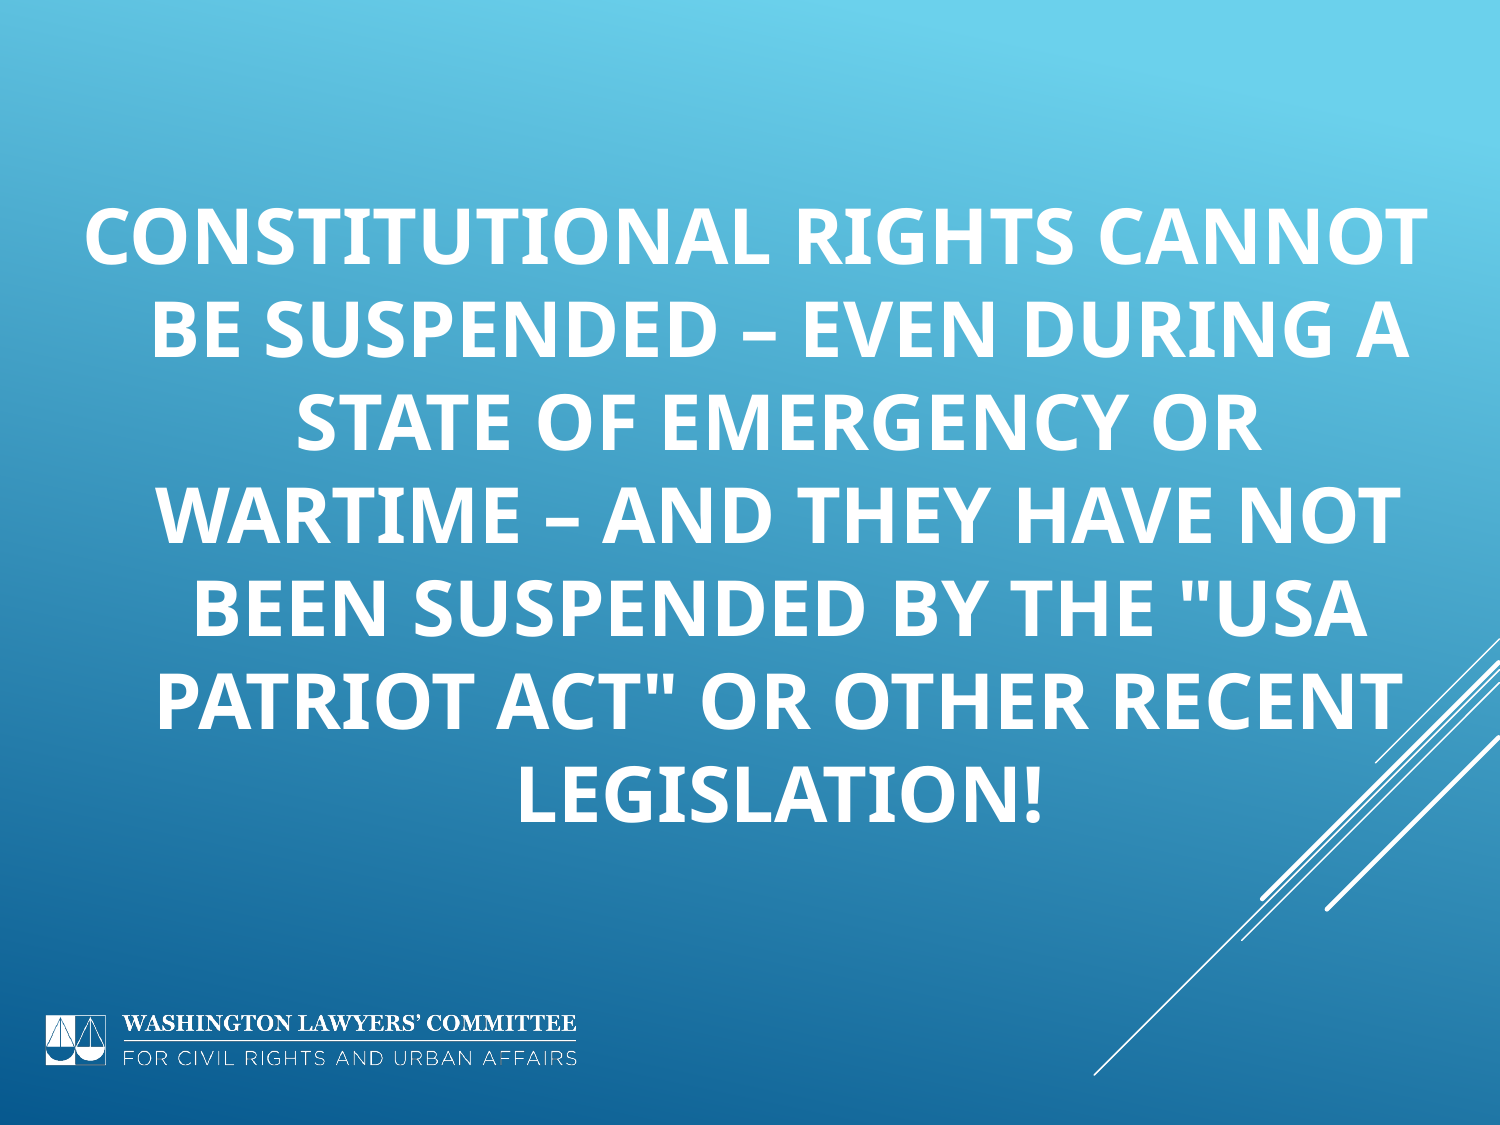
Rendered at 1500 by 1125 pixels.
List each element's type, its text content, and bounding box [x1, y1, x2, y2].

list CONSTITUTIONAL RIGHTS CANNOT BE SUSPENDED – EVEN DURING A STATE OF EMERGENCY OR WARTIME – AND THEY HAVE NOT BEEN SUSPENDED BY THE "USA PATRIOT ACT" OR OTHER RECENT LEGISLATION! [50, 174, 1463, 850]
picture [27, 1000, 591, 1079]
